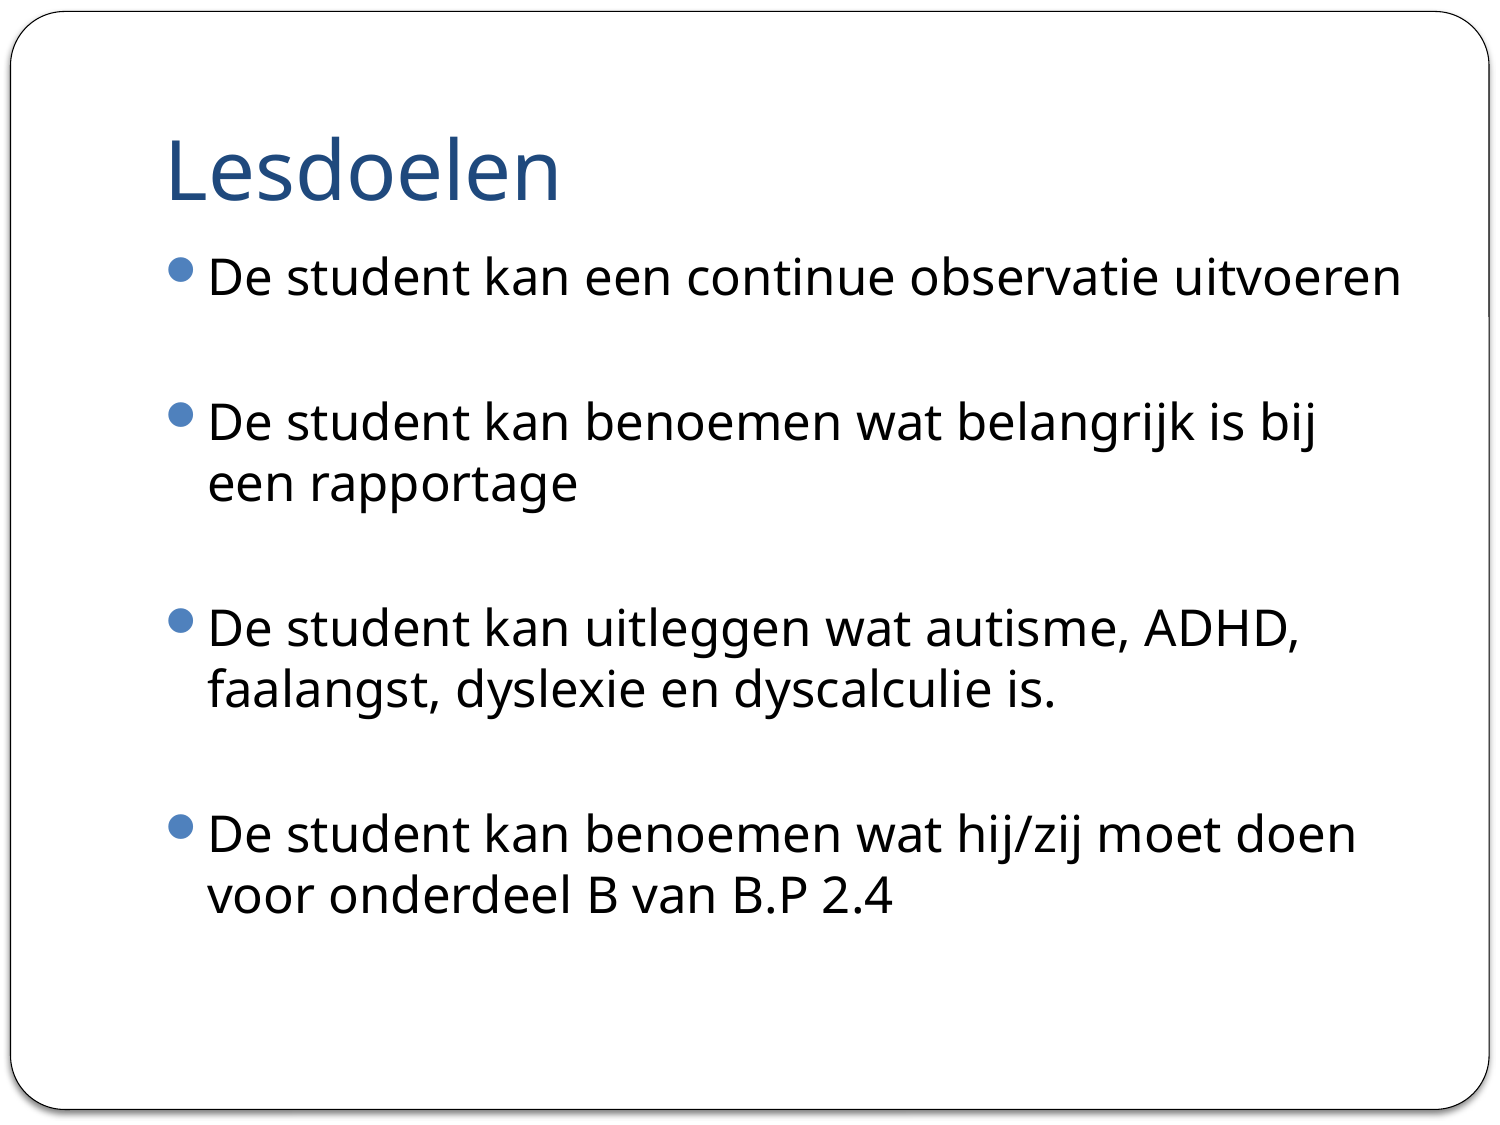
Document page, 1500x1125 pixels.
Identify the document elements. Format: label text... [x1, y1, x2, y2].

title Lesdoelen [150, 45, 1425, 233]
list De student kan een continue observatie uitvoeren De student kan benoemen wat belangrijk is bij een rapportage De student kan uitleggen wat autisme, ADHD, faalangst, dyslexie en dyscalculie is. De student kan benoemen wat hij/zij moet doen voor onderdeel B van B.P 2.4 [150, 237, 1425, 988]
